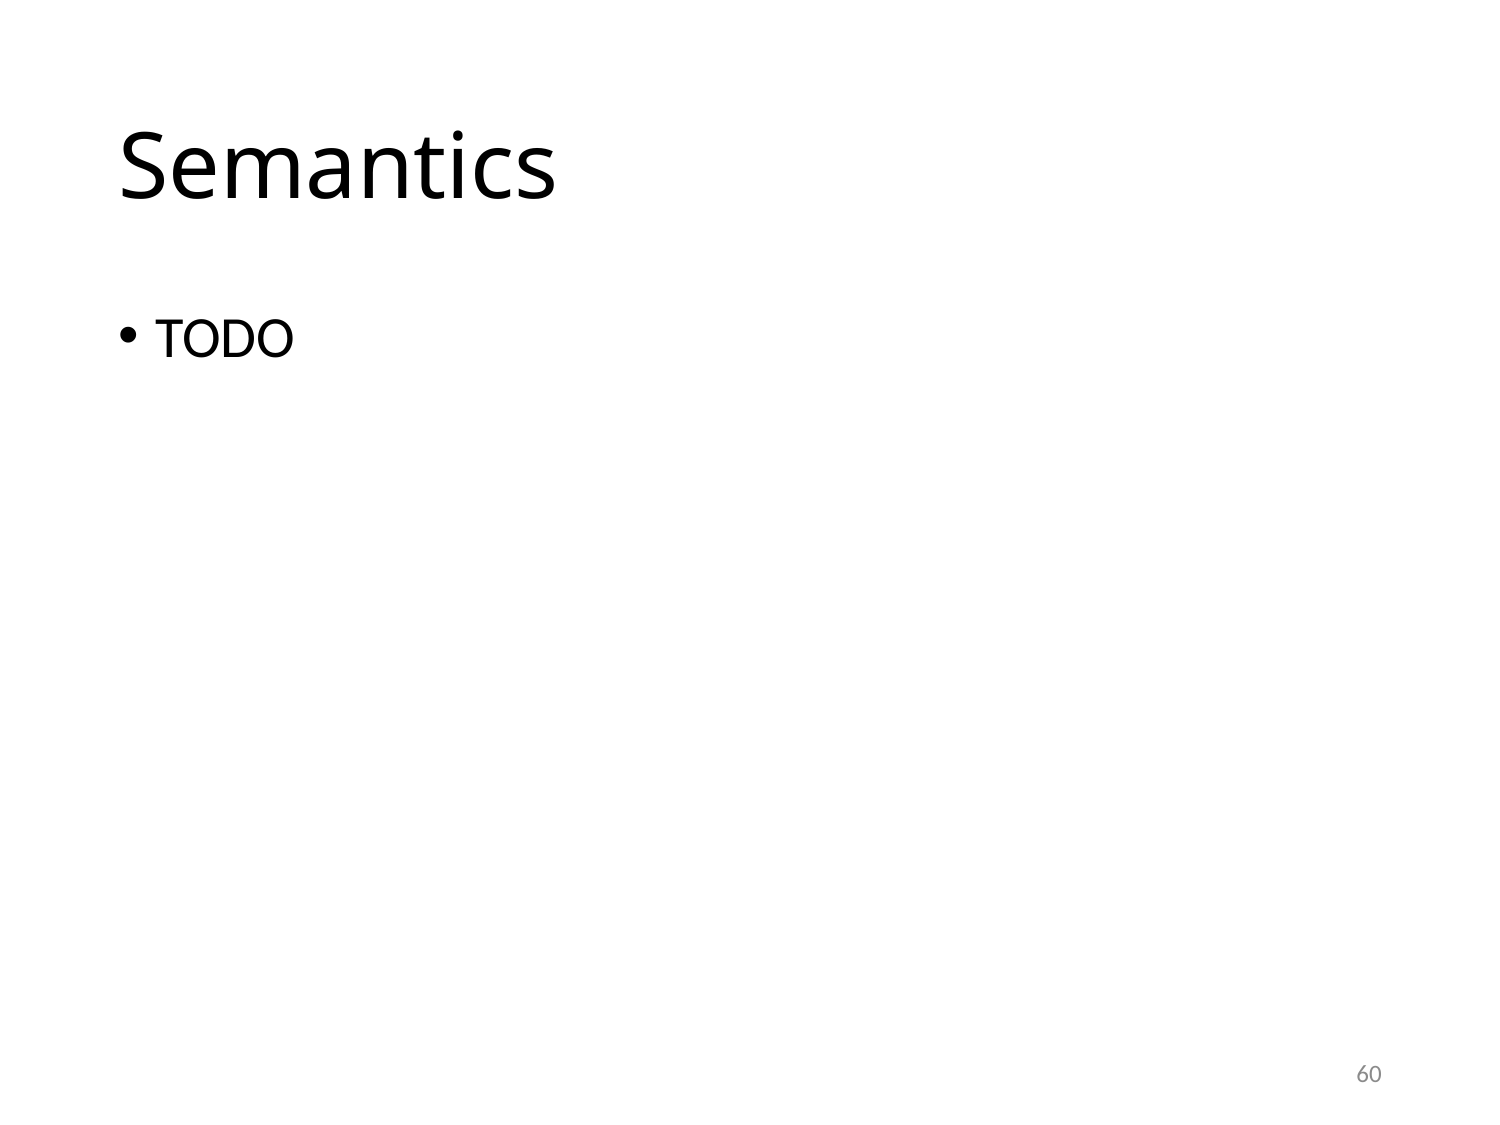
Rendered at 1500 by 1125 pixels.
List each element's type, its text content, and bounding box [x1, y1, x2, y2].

slide_number 60 [1059, 1042, 1397, 1103]
title Semantics [103, 59, 1397, 278]
list TODO [103, 299, 1397, 1014]
